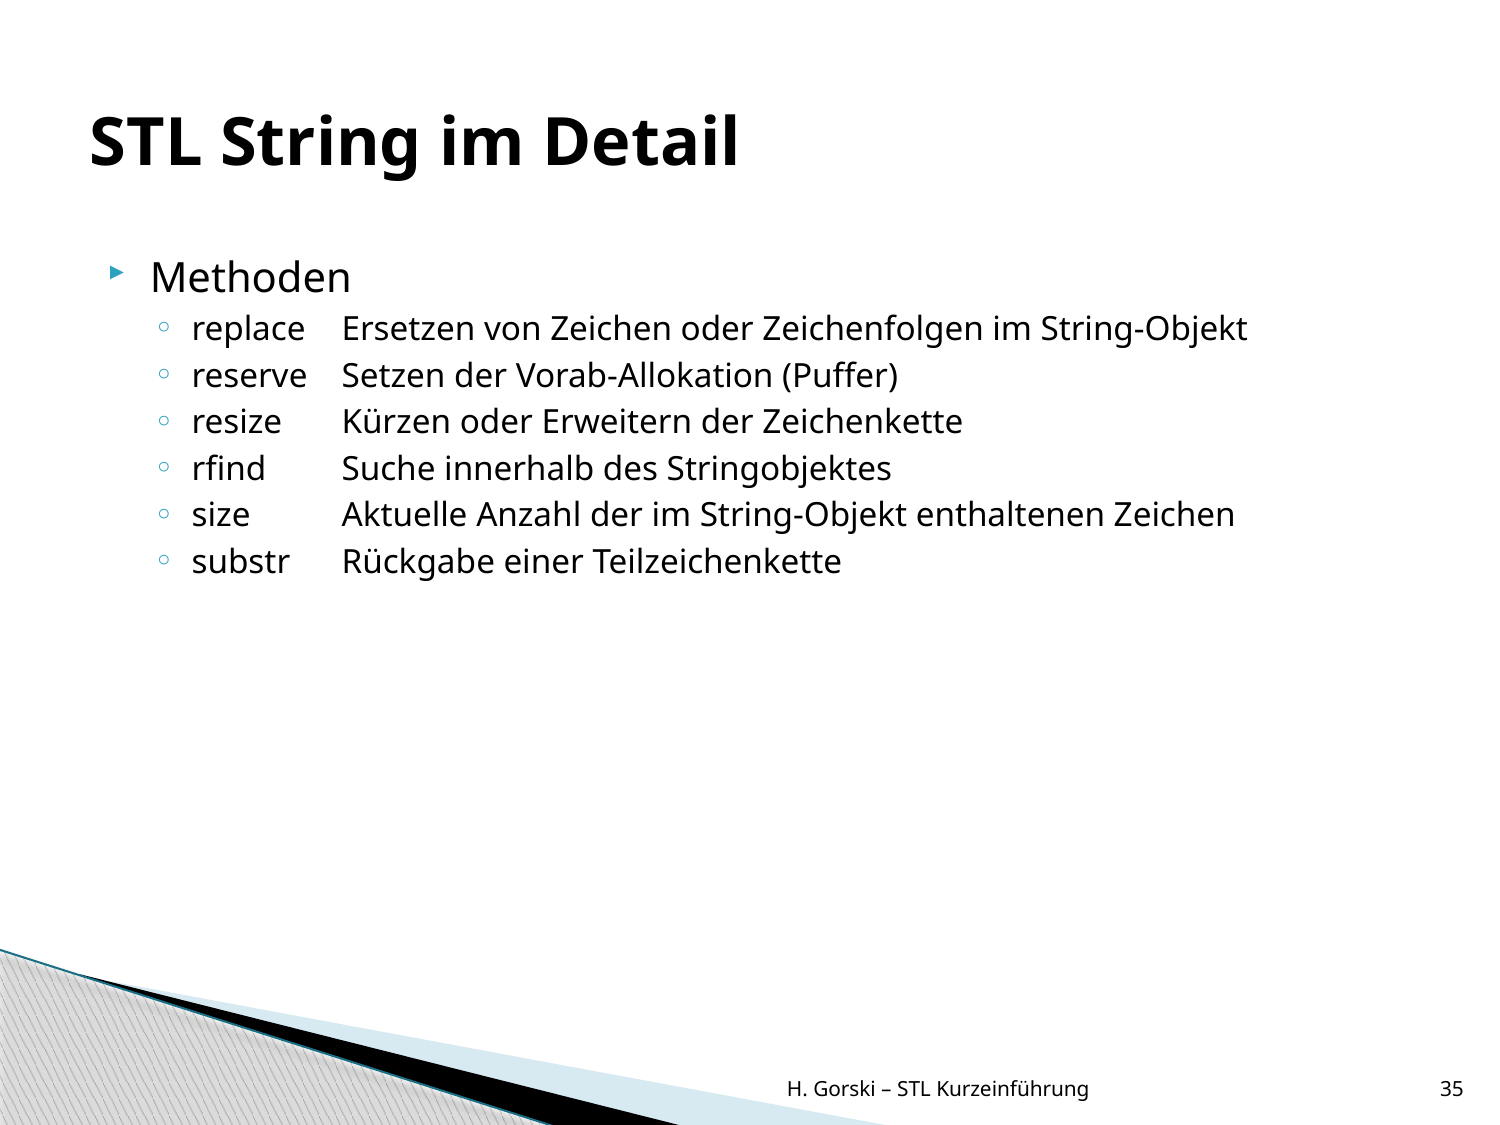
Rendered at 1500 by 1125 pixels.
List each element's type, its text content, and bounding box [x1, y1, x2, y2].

slide_number 35 [1418, 1051, 1479, 1112]
title STL String im Detail [75, 45, 1425, 233]
list Methoden replace Ersetzen von Zeichen oder Zeichenfolgen im String-Objekt reserve Setzen der Vorab-Allokation (Puffer) resize Kürzen oder Erweitern der Zeichenkette rfind Suche innerhalb des Stringobjektes size Aktuelle Anzahl der im String-Objekt enthaltenen Zeichen substr Rückgabe einer Teilzeichenkette [75, 243, 1425, 986]
footer H. Gorski – STL Kurzeinführung [718, 1051, 1105, 1112]
